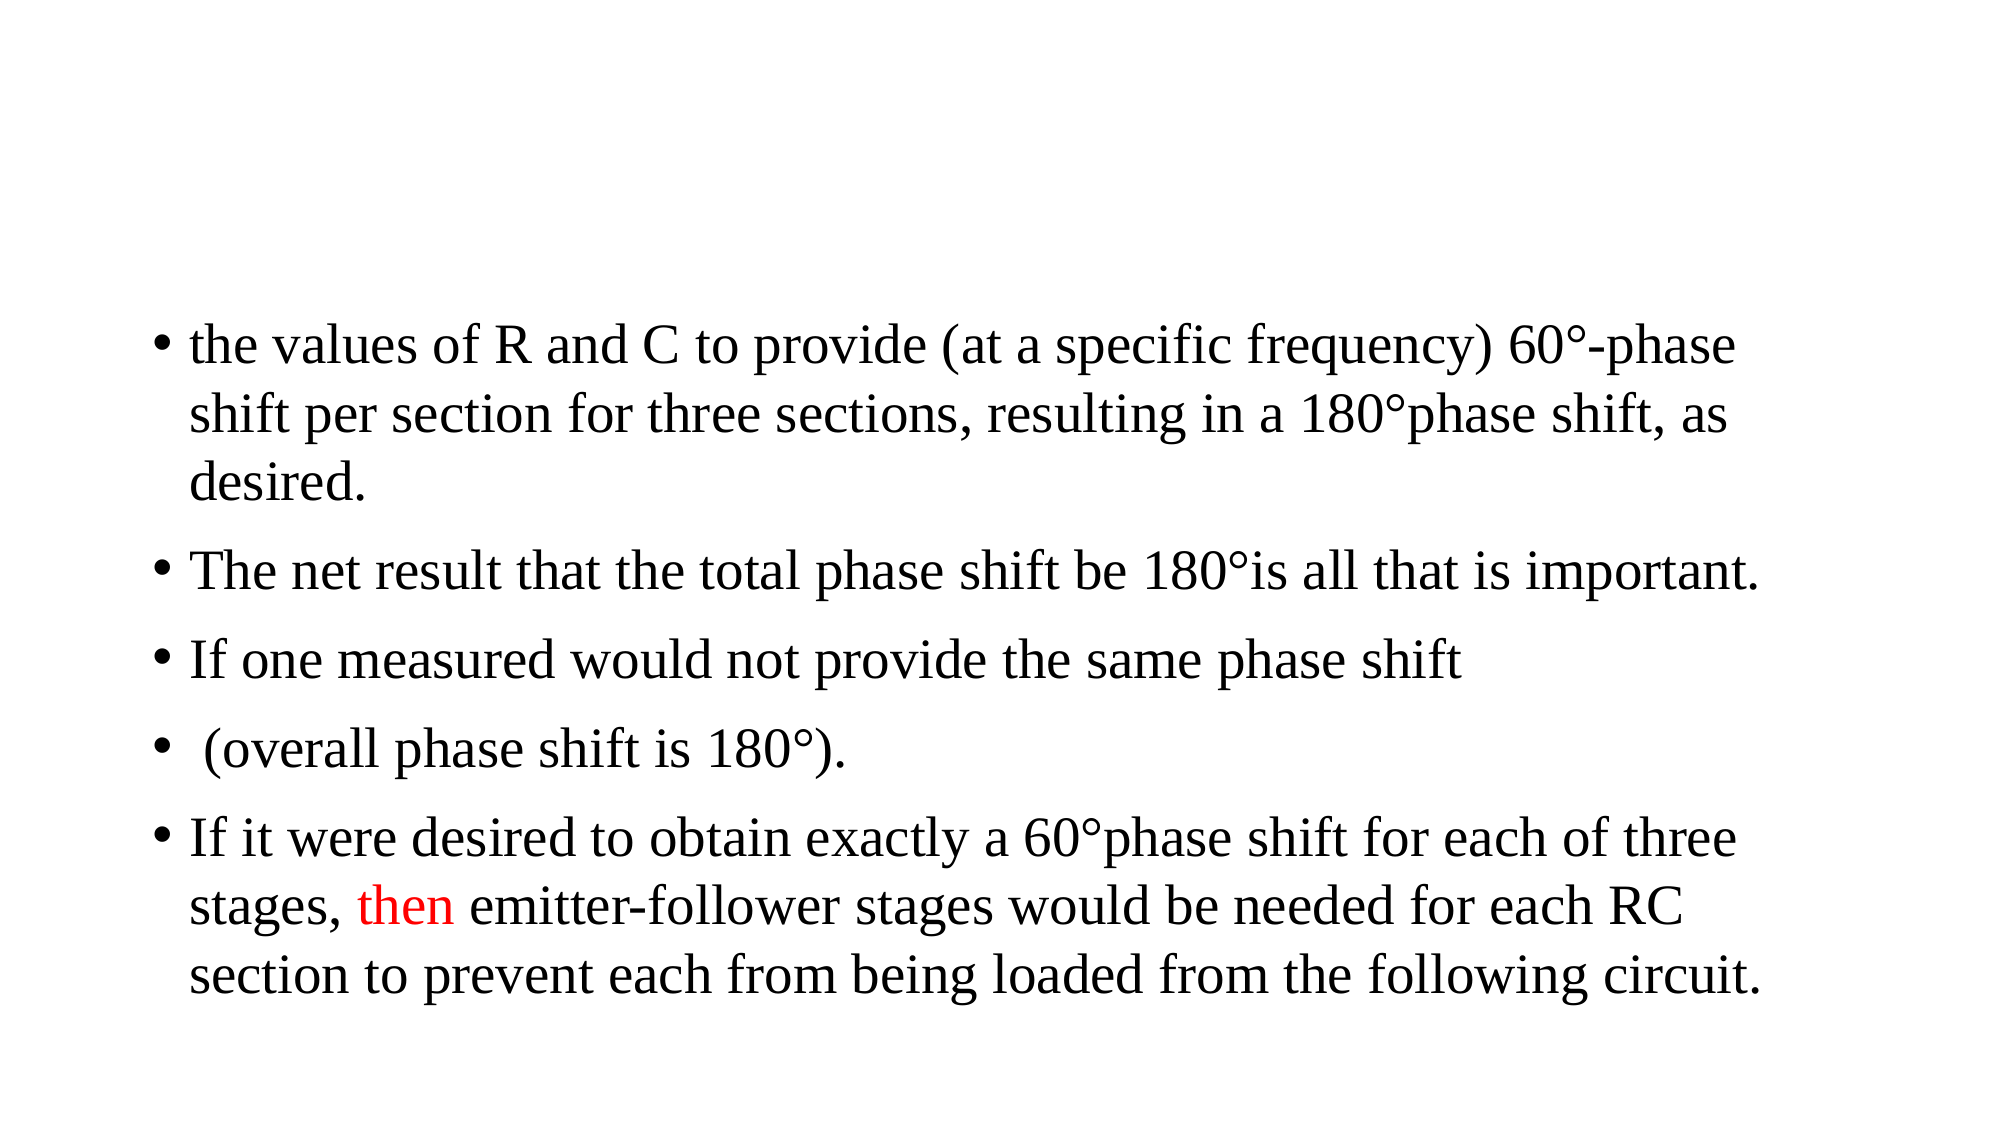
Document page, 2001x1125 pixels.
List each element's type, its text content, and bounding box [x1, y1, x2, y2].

list the values of R and C to provide (at a specific frequency) 60°-phase shift per section for three sections, resulting in a 180°phase shift, as desired. The net result that the total phase shift be 180°is all that is important. If one measured would not provide the same phase shift (overall phase shift is 180°). If it were desired to obtain exactly a 60°phase shift for each of three stages, then emitter-follower stages would be needed for each RC section to prevent each from being loaded from the following circuit. [137, 299, 1863, 1014]
